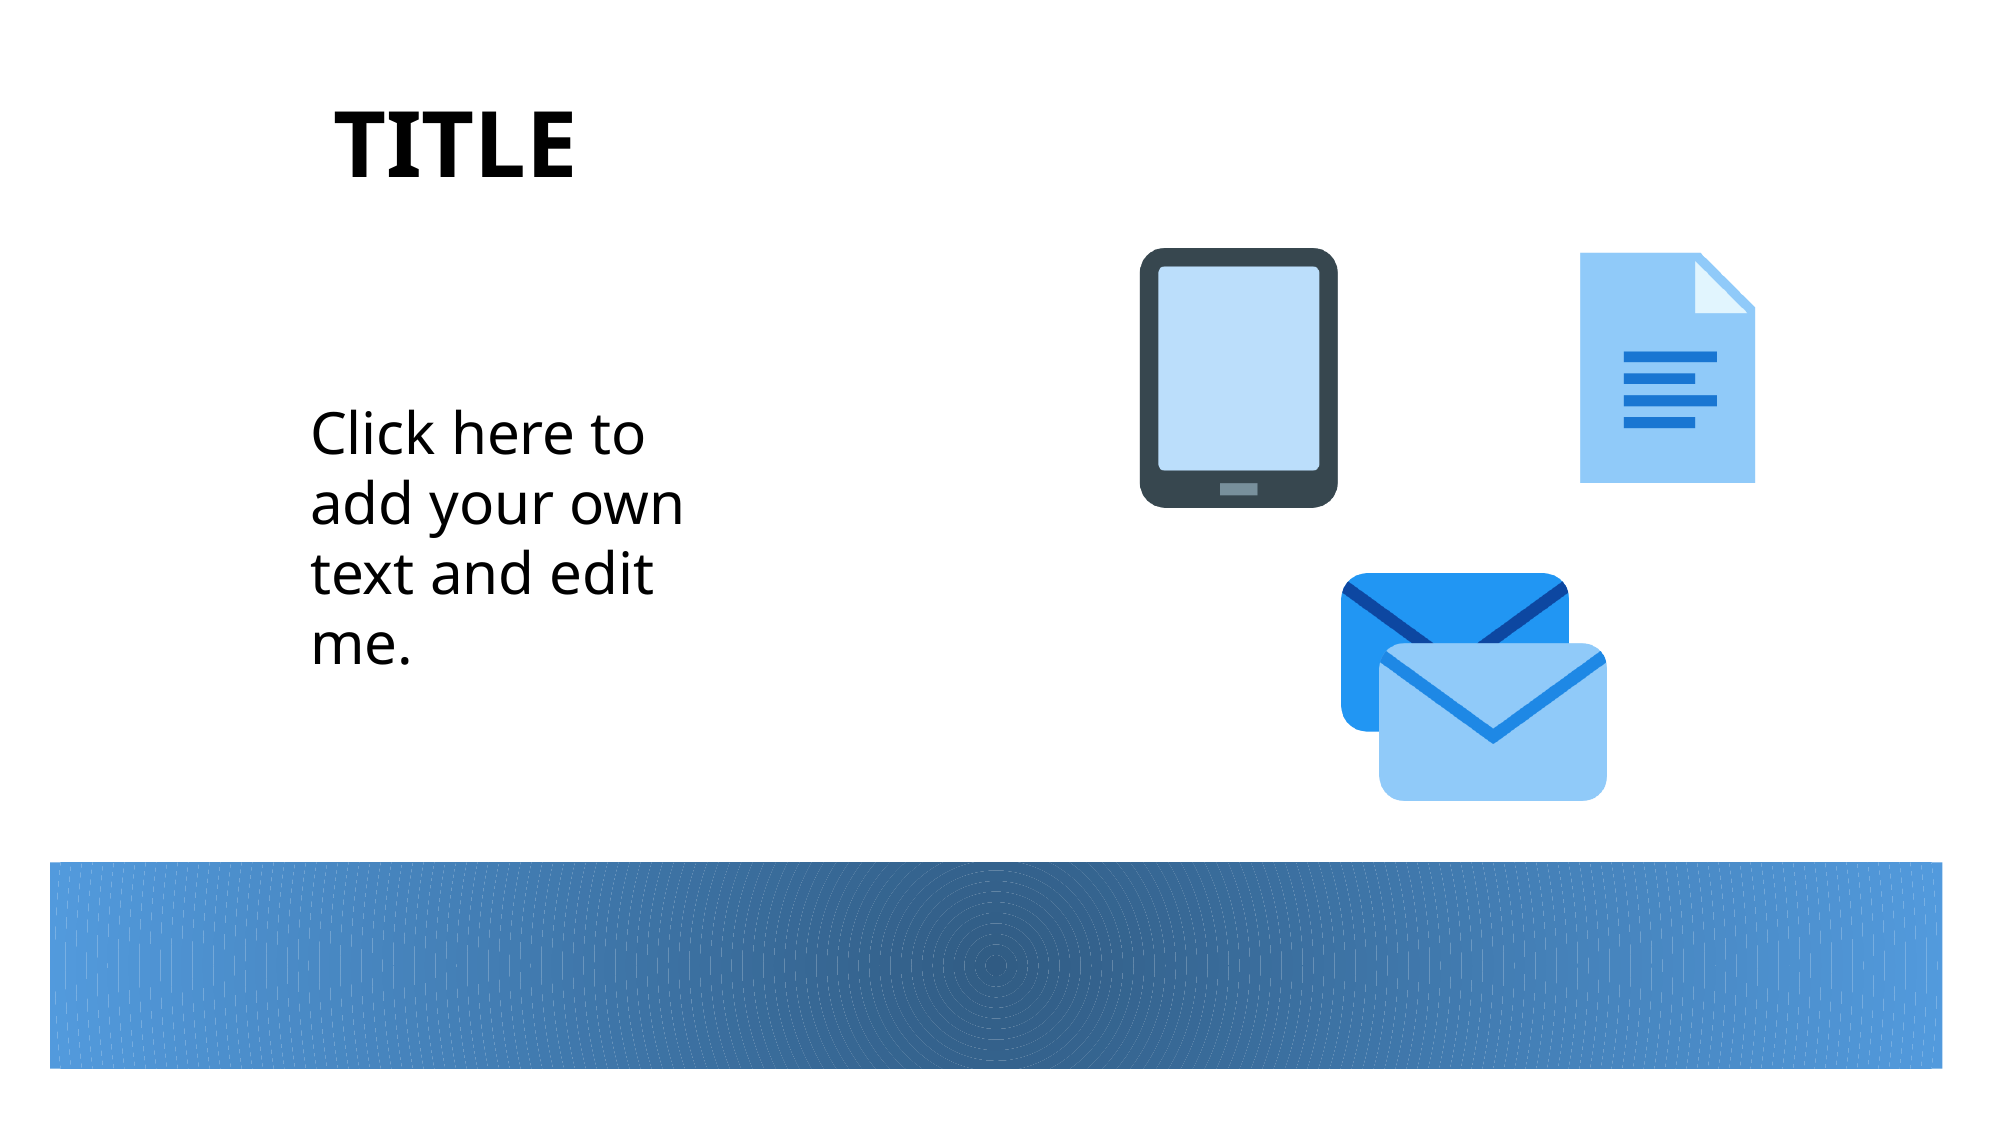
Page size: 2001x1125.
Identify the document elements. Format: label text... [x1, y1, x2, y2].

picture [1536, 236, 1799, 499]
picture [1090, 229, 1387, 526]
text_box [49, 861, 1943, 1070]
text_box Click here to add your own text and edit me. [295, 388, 775, 684]
picture [1322, 535, 1626, 839]
text_box TITLE [318, 78, 1596, 204]
